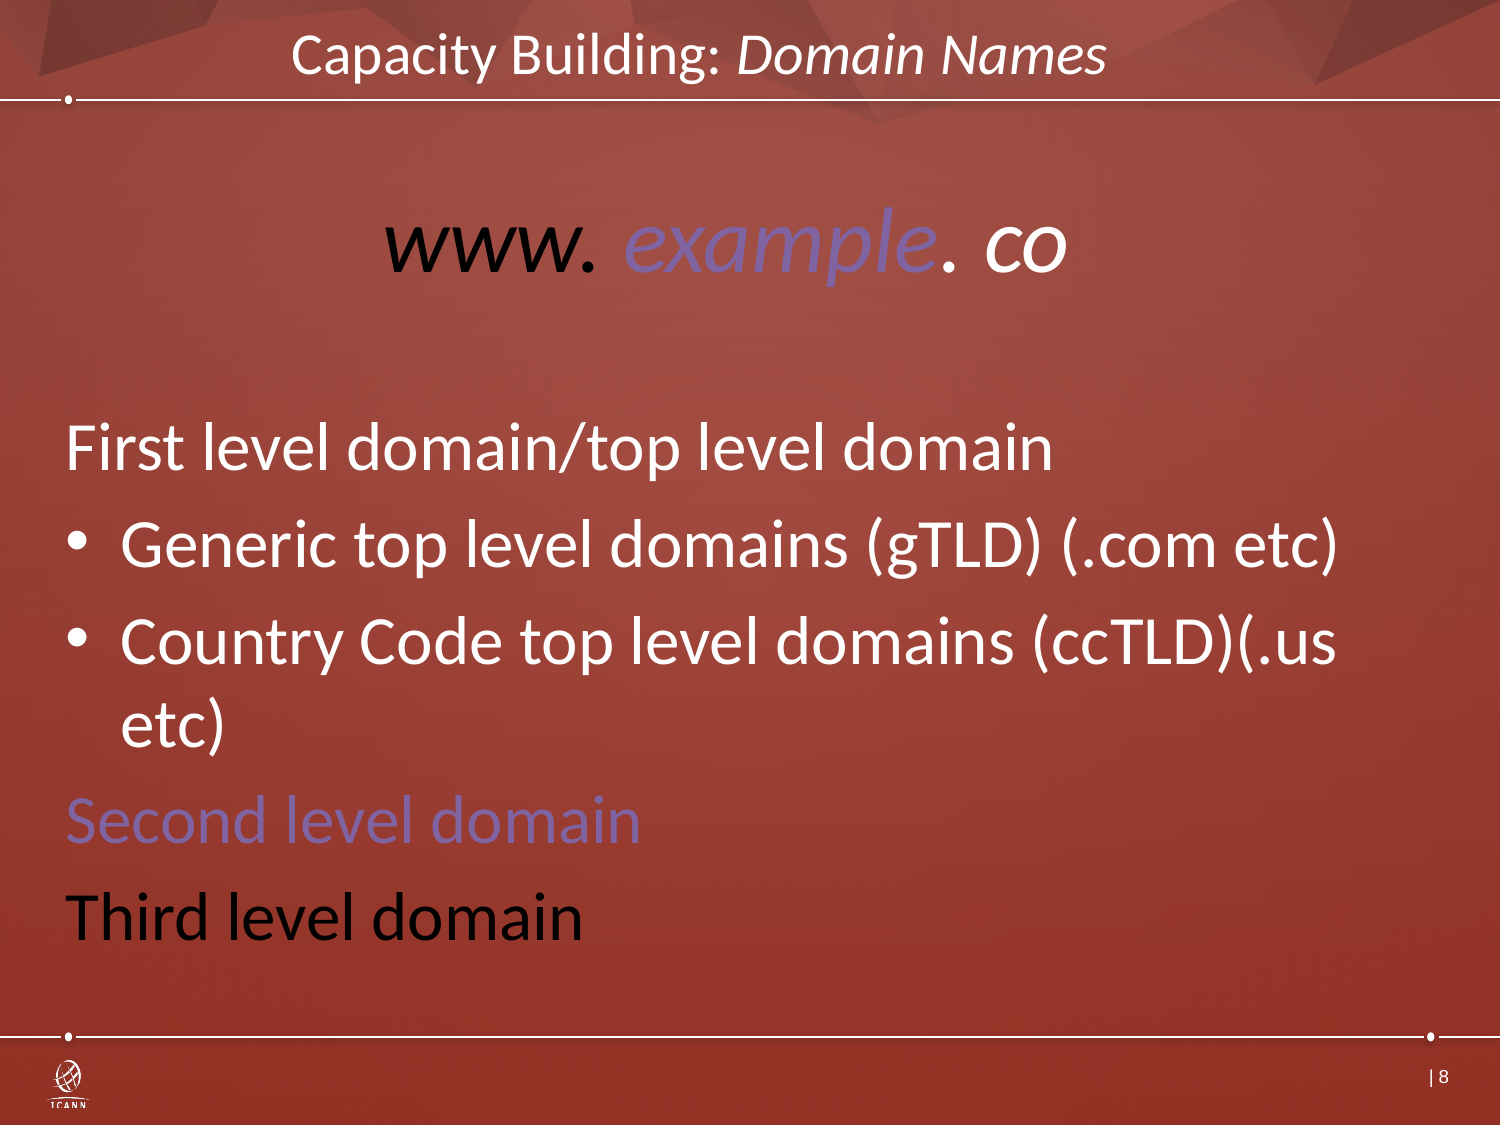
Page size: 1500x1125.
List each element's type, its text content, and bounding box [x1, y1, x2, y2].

title Capacity Building: Domain Names [51, 6, 1349, 95]
text_box www. example. co First level domain/top level domain Generic top level domains (gTLD) (.com etc) Country Code top level domains (ccTLD)(.us etc) Second level domain Third level domain [51, 171, 1402, 972]
picture [0, 0, 1500, 1125]
